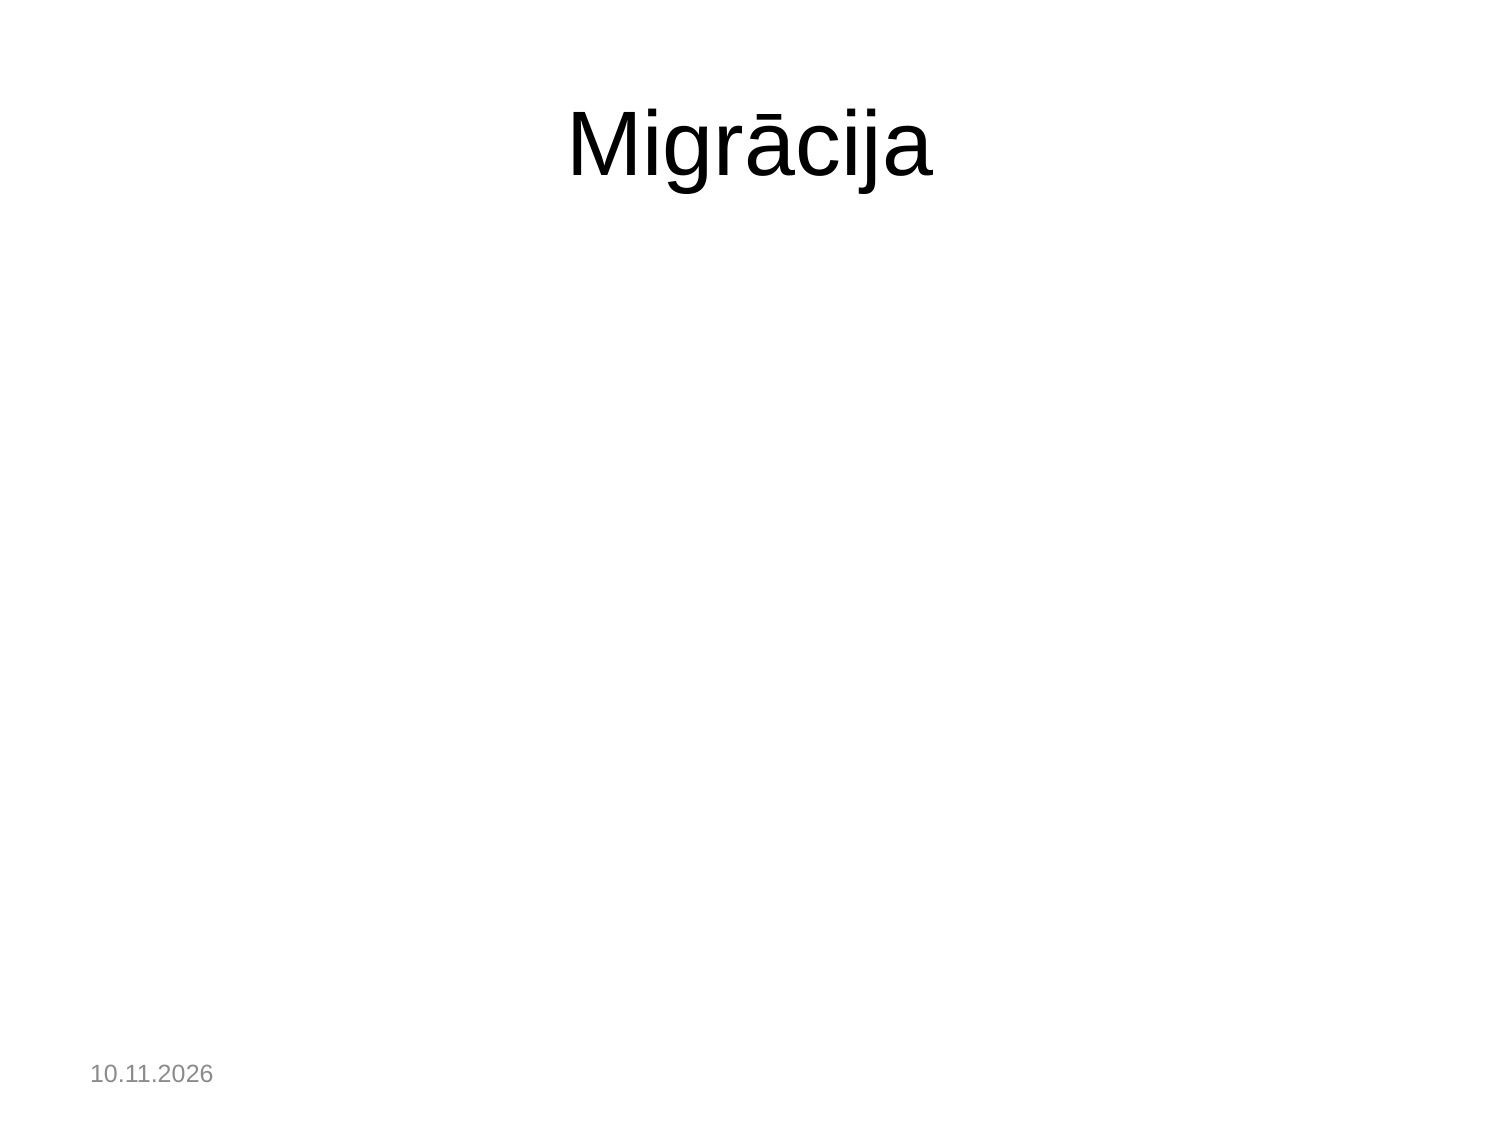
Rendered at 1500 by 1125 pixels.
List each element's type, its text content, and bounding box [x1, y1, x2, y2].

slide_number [75, 1042, 425, 1103]
title Migrācija [74, 44, 1426, 233]
